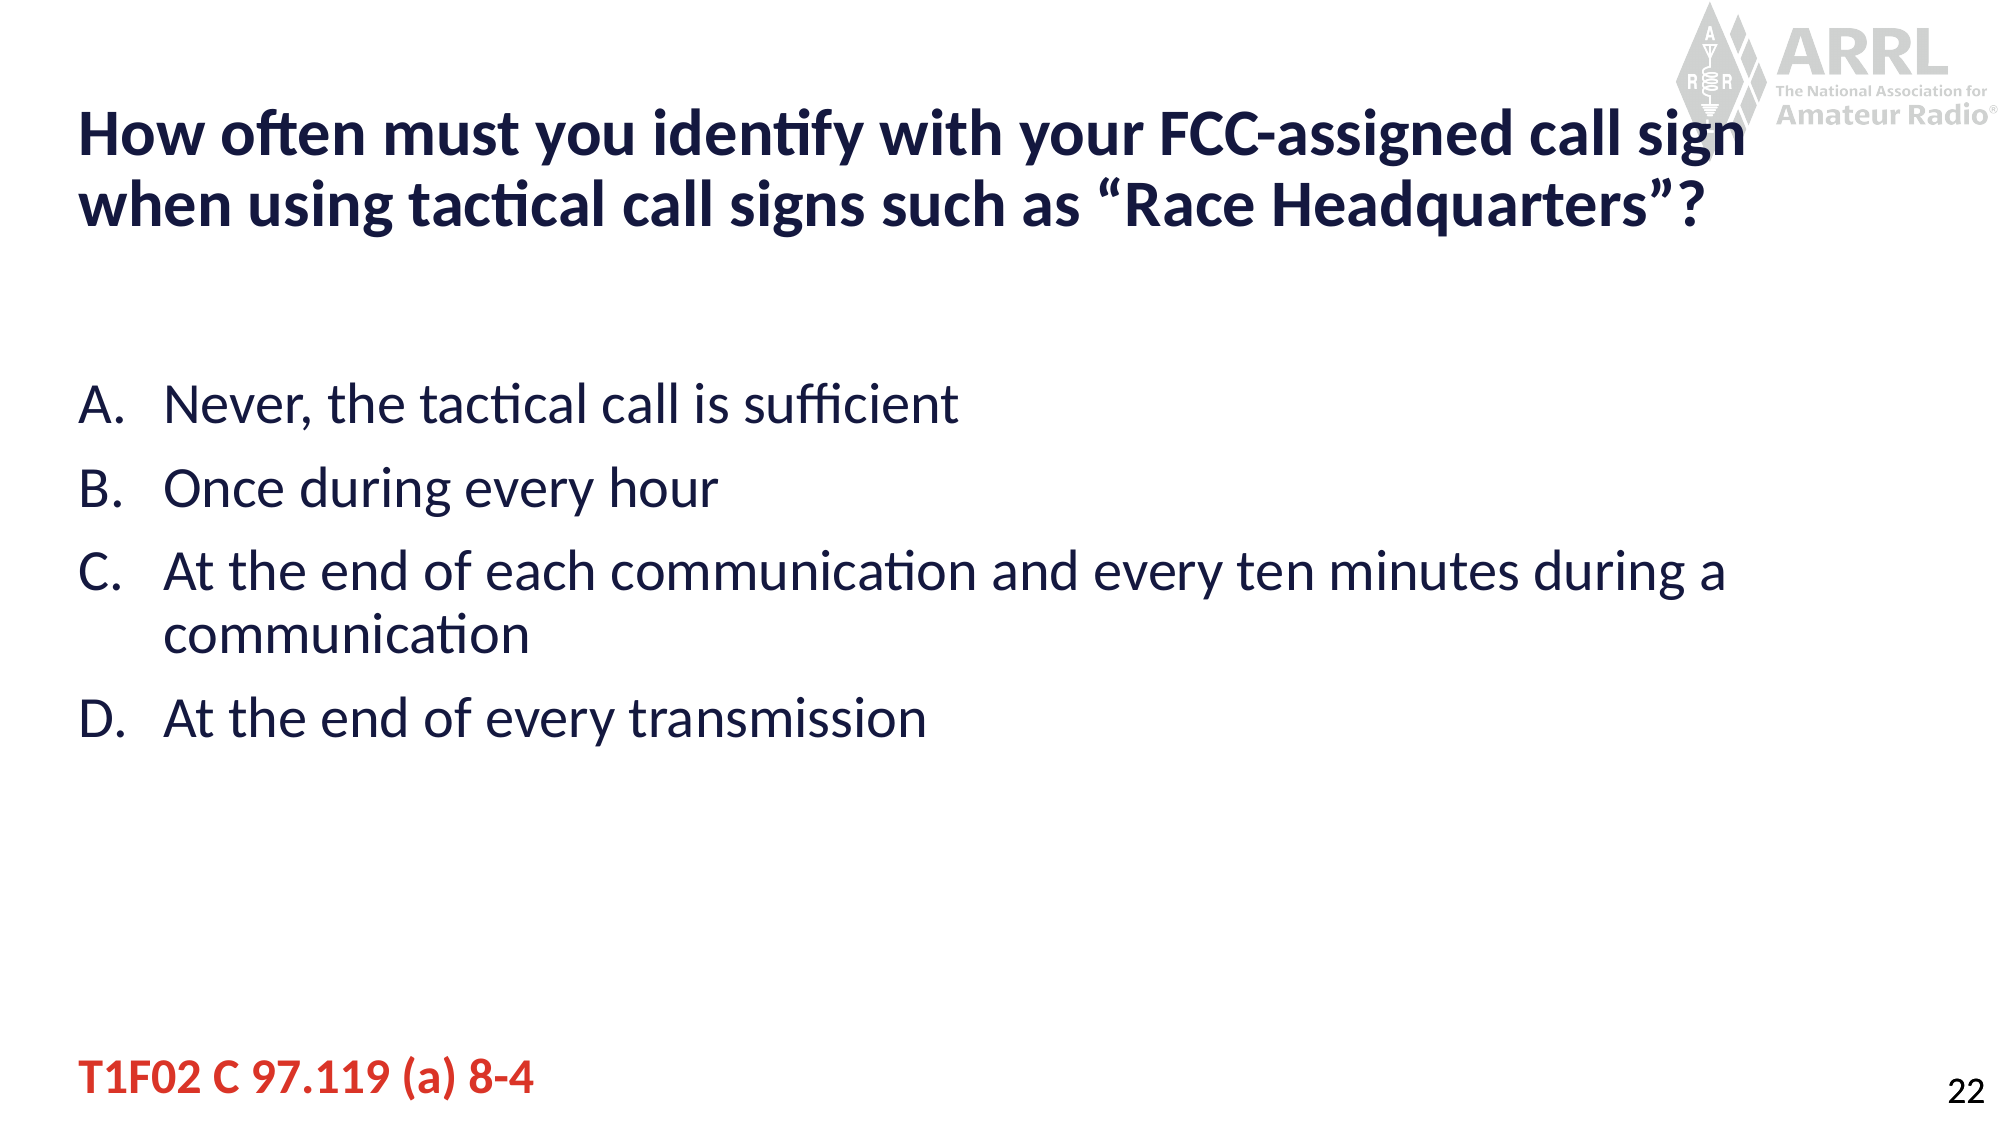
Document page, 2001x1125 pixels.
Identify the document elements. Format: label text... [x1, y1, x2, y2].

picture [1674, 0, 2000, 164]
text_box T1F02 C 97.119 (a) 8-4 [63, 1036, 921, 1112]
list Never, the tactical call is sufficient Once during every hour At the end of each communication and every ten minutes during a communication At the end of every transmission [63, 365, 1863, 989]
title How often must you identify with your FCC-assigned call sign when using tactical call signs such as “Race Headquarters”? [63, 59, 1863, 279]
